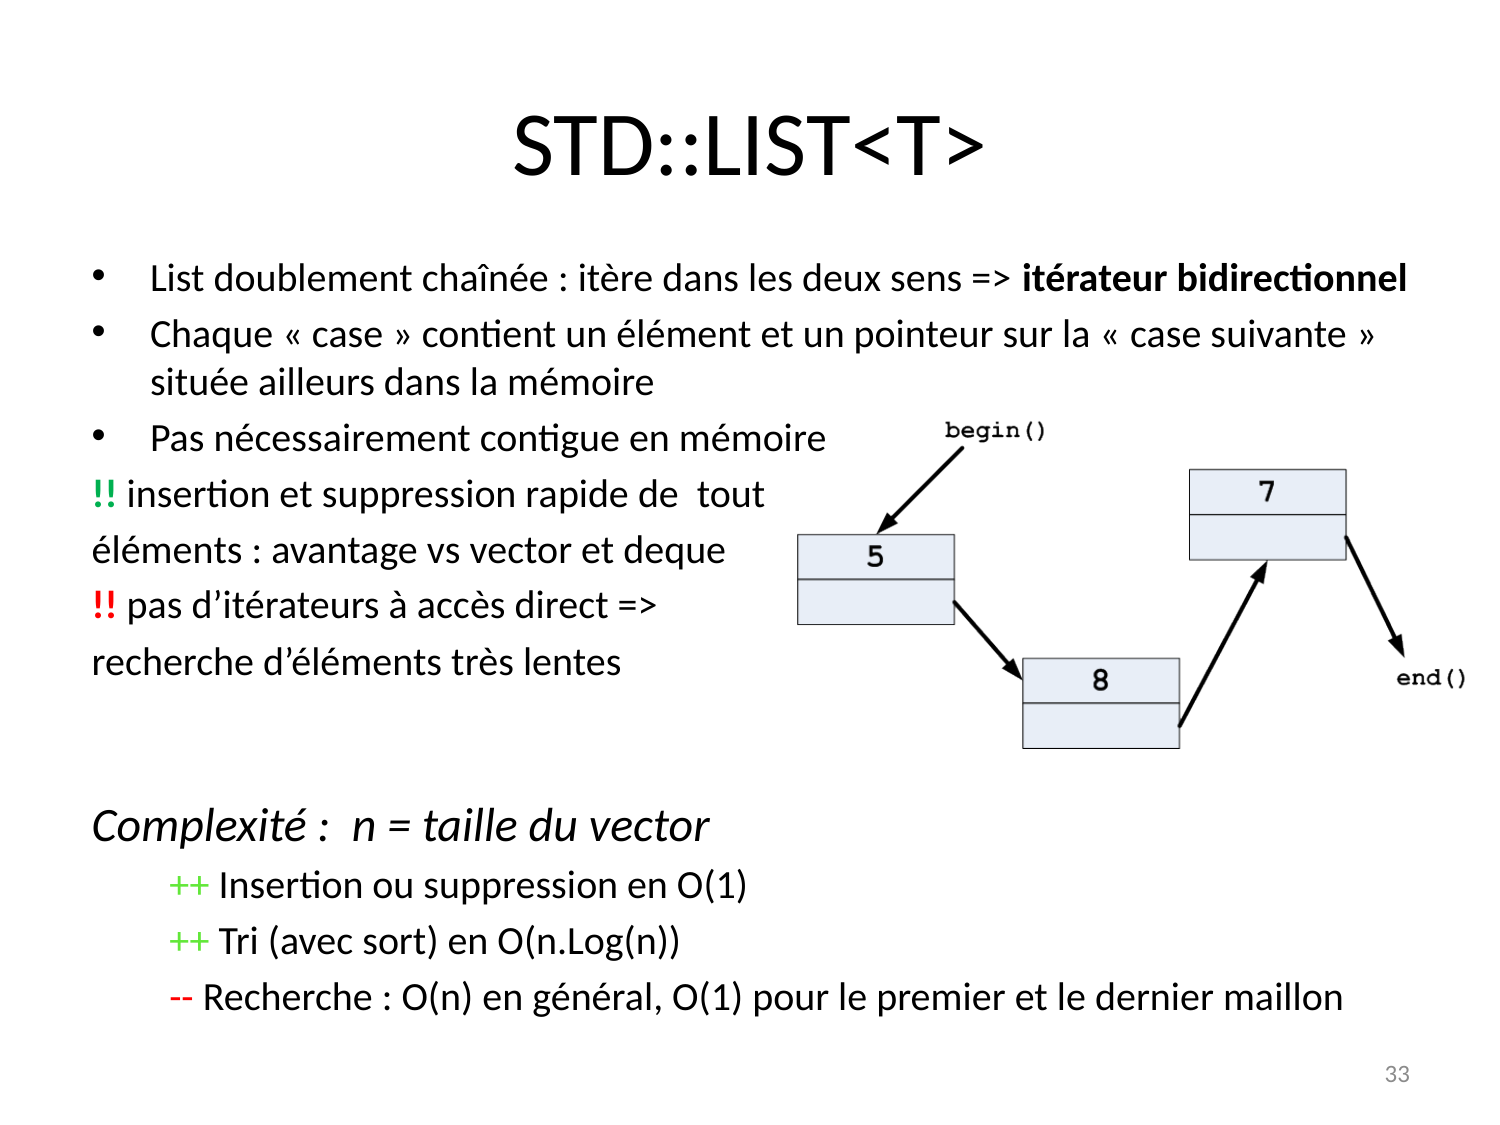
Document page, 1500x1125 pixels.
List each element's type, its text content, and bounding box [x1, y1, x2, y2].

slide_number 33 [1074, 1042, 1425, 1103]
list List doublement chaînée : itère dans les deux sens => itérateur bidirectionnel Chaque « case » contient un élément et un pointeur sur la « case suivante » située ailleurs dans la mémoire Pas nécessairement contigue en mémoire !! insertion et suppression rapide de tout éléments : avantage vs vector et deque !! pas d’itérateurs à accès direct => recherche d’éléments très lentes Complexité : n = taille du vector ++ Insertion ou suppression en O(1) ++ Tri (avec sort) en O(n.Log(n)) -- Recherche : O(n) en général, O(1) pour le premier et le dernier maillon [76, 243, 1427, 1035]
picture [796, 411, 1472, 749]
title STD::LIST<T> [75, 45, 1425, 233]
